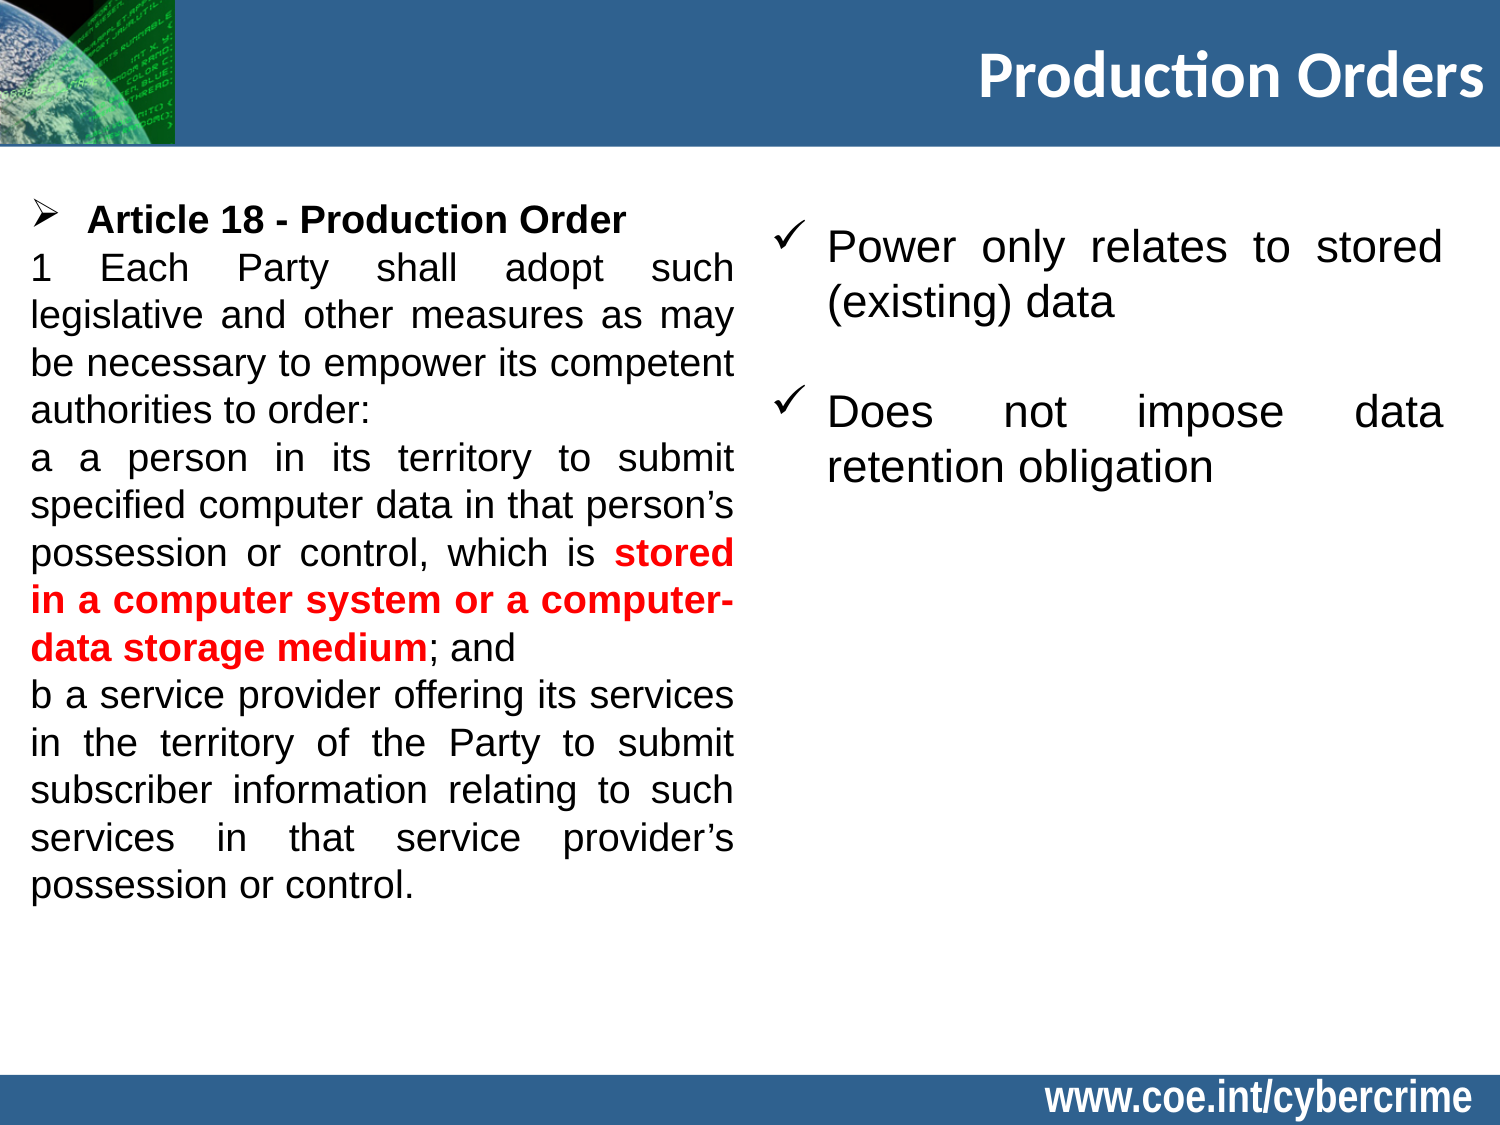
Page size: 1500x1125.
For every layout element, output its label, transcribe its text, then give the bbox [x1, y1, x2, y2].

text_box Power only relates to stored (existing) data Does not impose data retention obligation [755, 209, 1459, 554]
text_box Production Orders [177, 0, 1500, 149]
text_box www.coe.int/cybercrime [1030, 1059, 1500, 1125]
text_box [0, 1073, 1030, 1125]
text_box Article 18 - Production Order 1 Each Party shall adopt such legislative and other measures as may be necessary to empower its competent authorities to order: a a person in its territory to submit specified computer data in that person’s possession or control, which is stored in a computer system or a computer-data storage medium; and b a service provider offering its services in the territory of the Party to submit subscriber information relating to such services in that service provider’s possession or control. [15, 186, 750, 914]
picture [0, 0, 175, 144]
